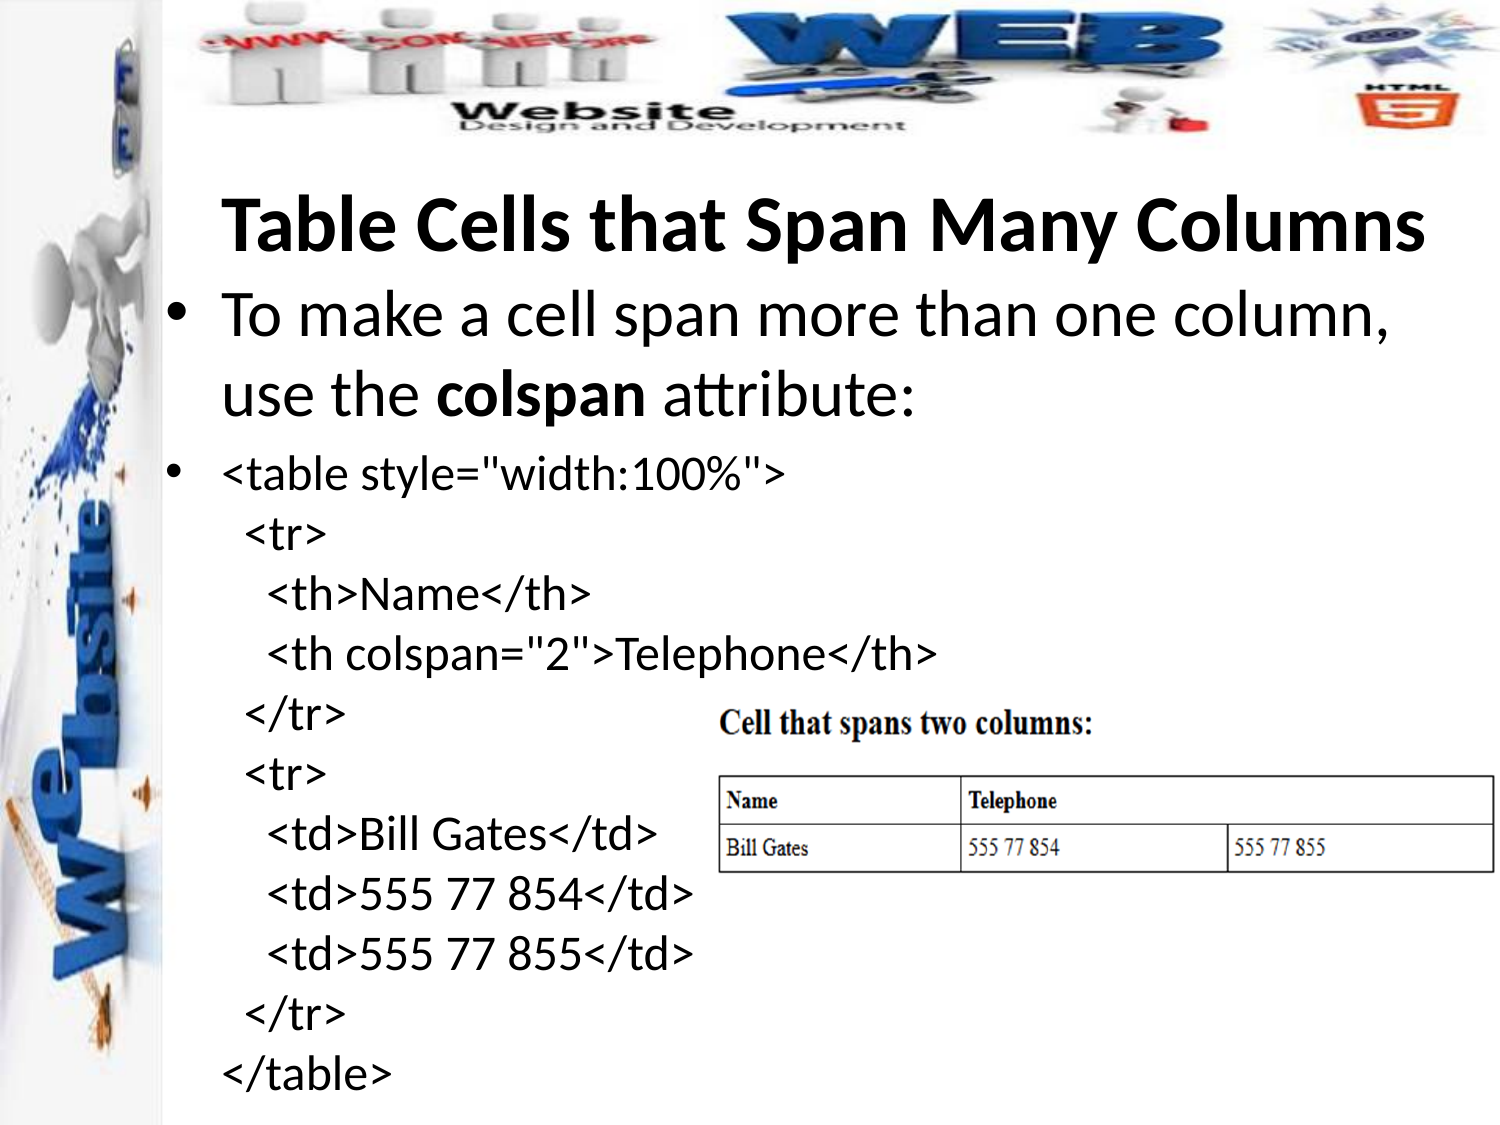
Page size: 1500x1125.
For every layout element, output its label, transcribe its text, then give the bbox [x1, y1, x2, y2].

picture [0, 0, 1500, 1125]
title Table Cells that Span Many Columns [150, 125, 1500, 262]
picture [712, 688, 1500, 893]
list To make a cell span more than one column, use the colspan attribute: <table style="width:100%"> <tr> <th>Name</th> <th colspan="2">Telephone</th> </tr> <tr> <td>Bill Gates</td> <td>555 77 854</td> <td>555 77 855</td> </tr> </table> [150, 262, 1500, 1125]
